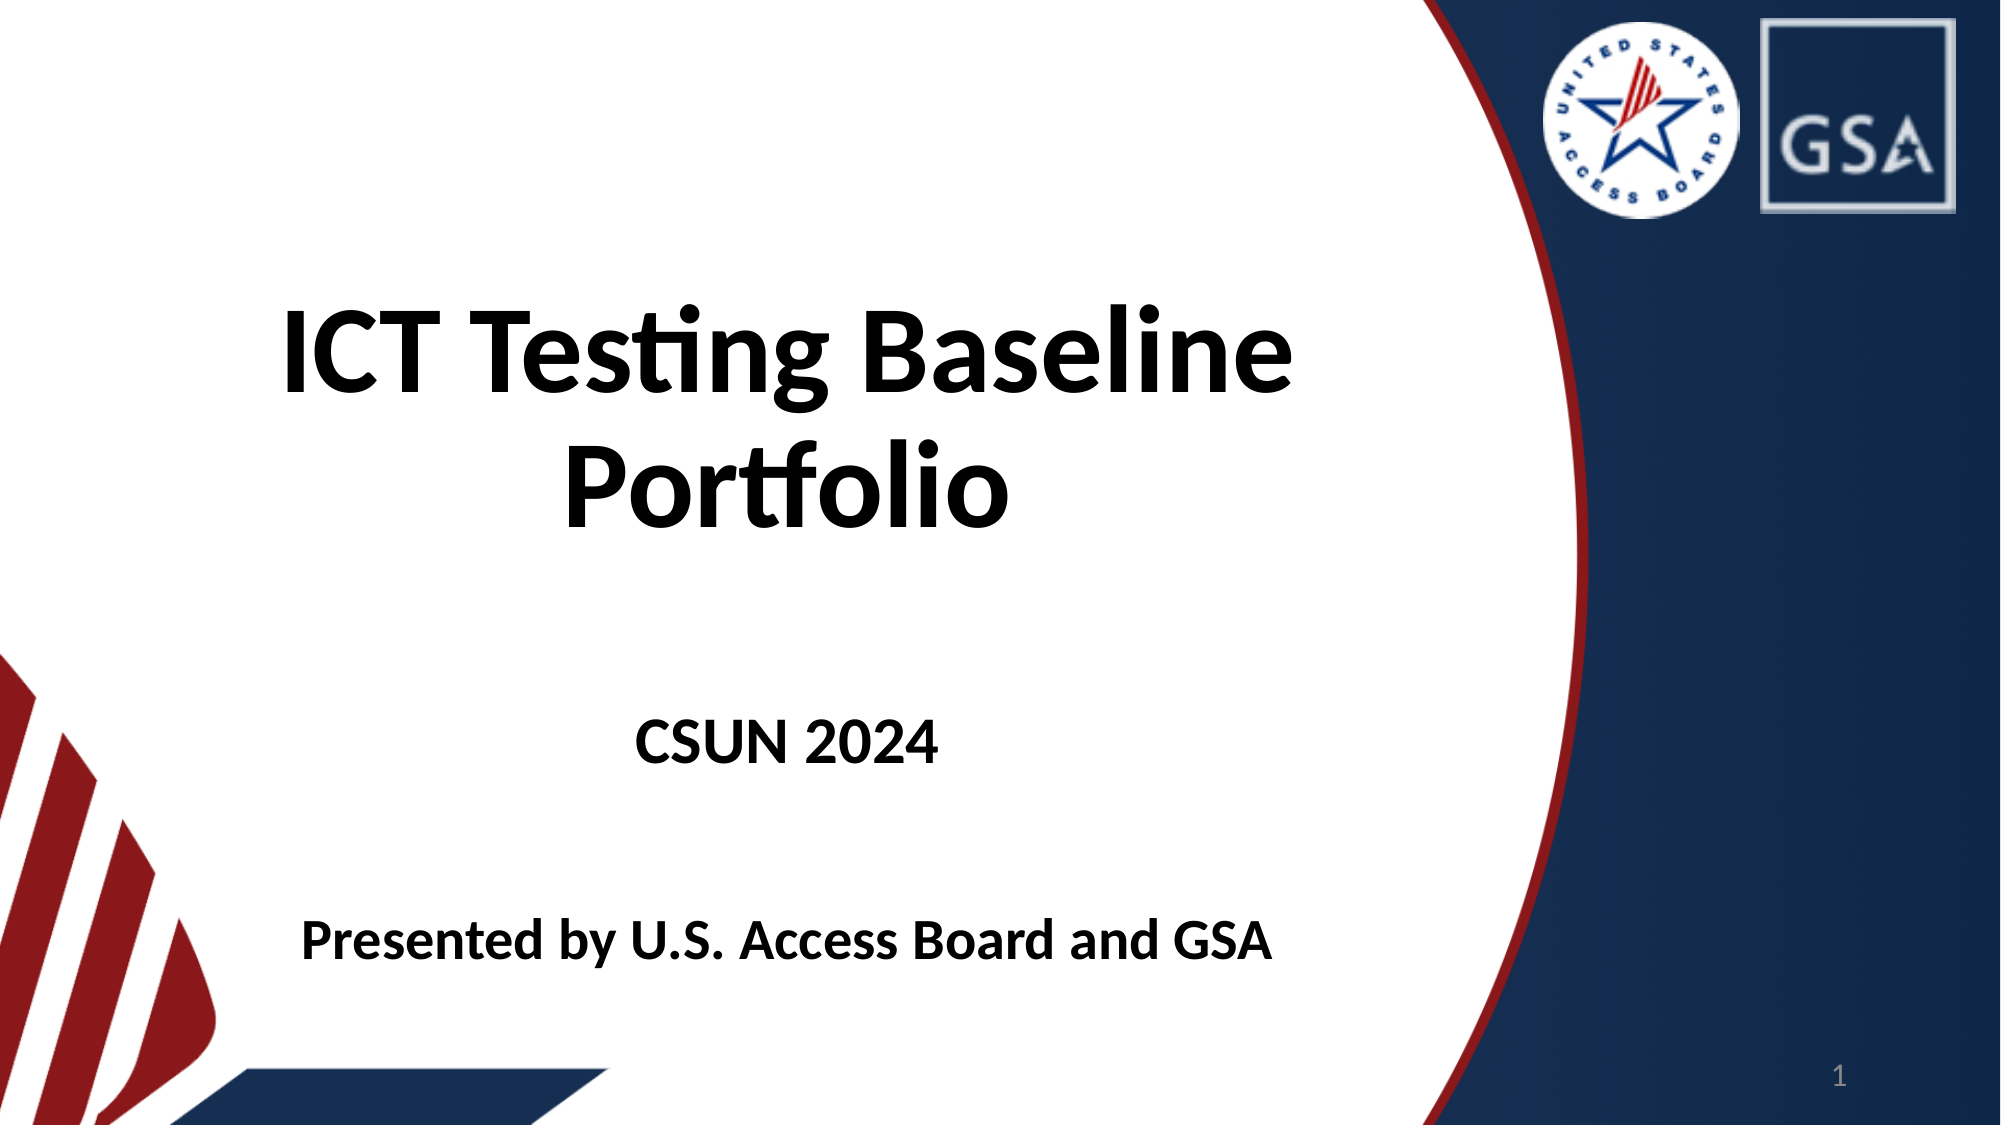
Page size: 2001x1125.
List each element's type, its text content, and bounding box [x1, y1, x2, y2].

title ICT Testing Baseline Portfolio [162, 103, 1413, 563]
list CSUN 2024 [162, 698, 1413, 803]
text_box Presented by U.S. Access Board and GSA [162, 901, 1413, 1006]
slide_number 1 [1412, 1042, 1863, 1103]
picture [0, 0, 2001, 1125]
